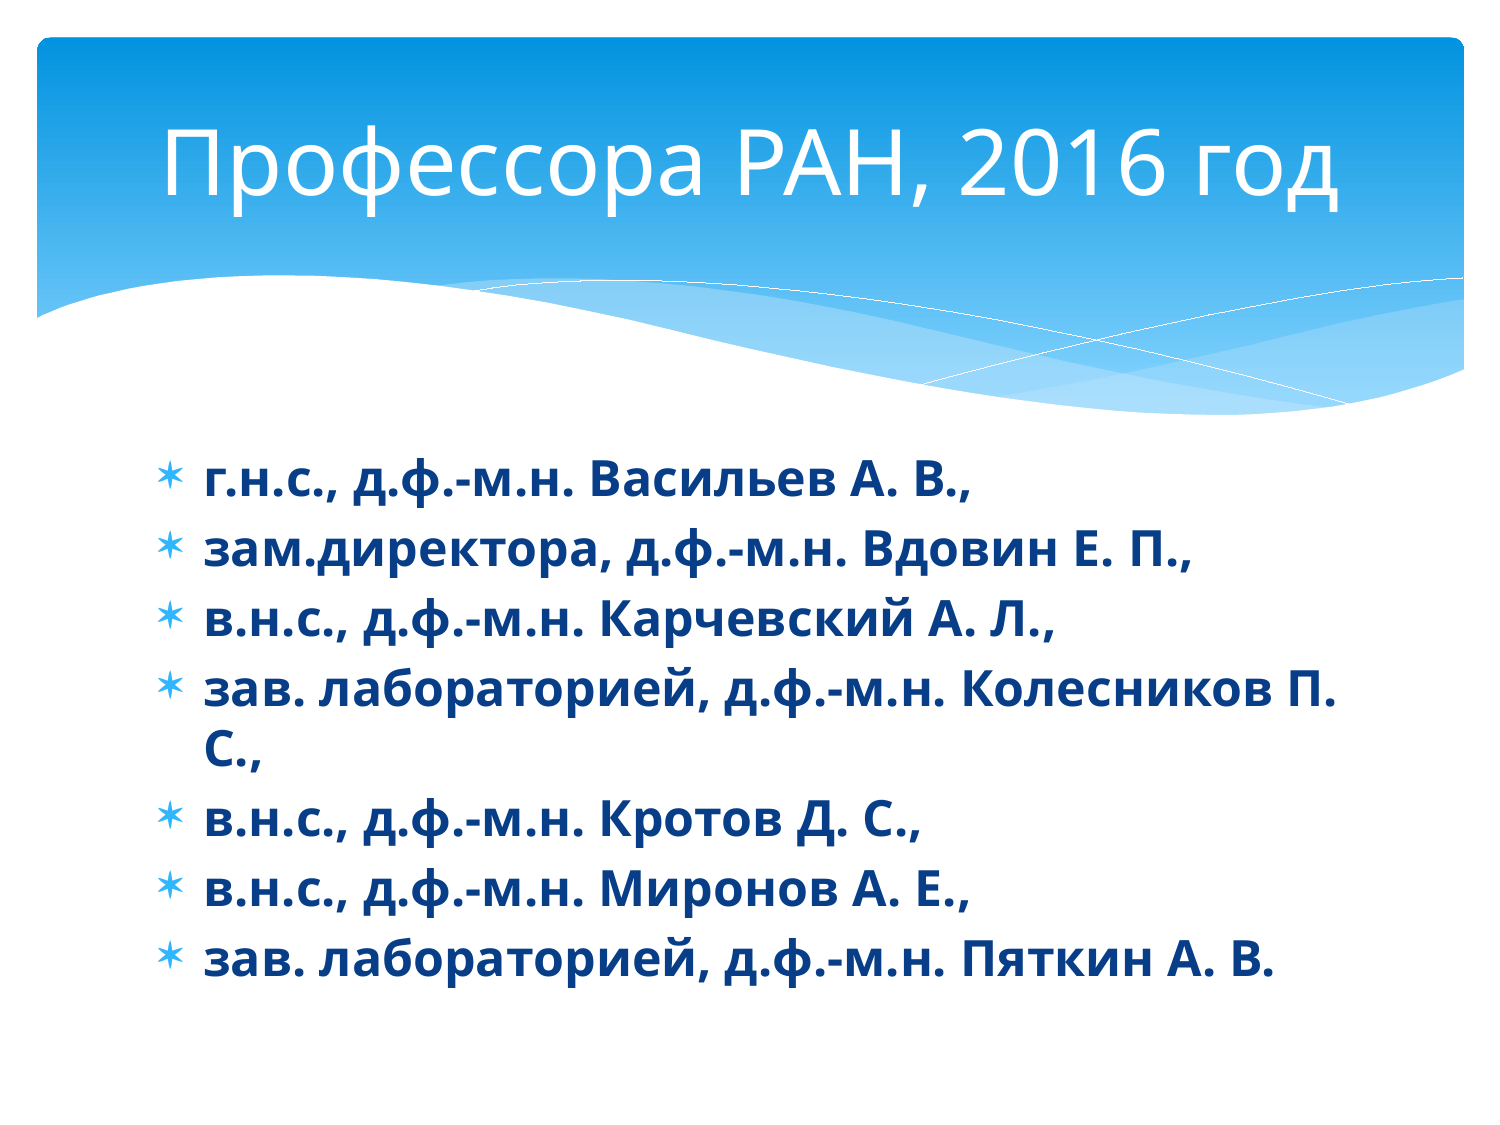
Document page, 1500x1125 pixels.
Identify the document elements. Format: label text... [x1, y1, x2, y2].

list г.н.с., д.ф.-м.н. Васильев А. В., зам.директора, д.ф.-м.н. Вдовин Е. П., в.н.с., д.ф.-м.н. Карчевский А. Л., зав. лабораторией, д.ф.-м.н. Колесников П. С., в.н.с., д.ф.-м.н. Кротов Д. С., в.н.с., д.ф.-м.н. Миронов А. Е., зав. лабораторией, д.ф.-м.н. Пяткин А. В. [143, 438, 1359, 1005]
title Профессора РАН, 2016 год [75, 55, 1425, 261]
